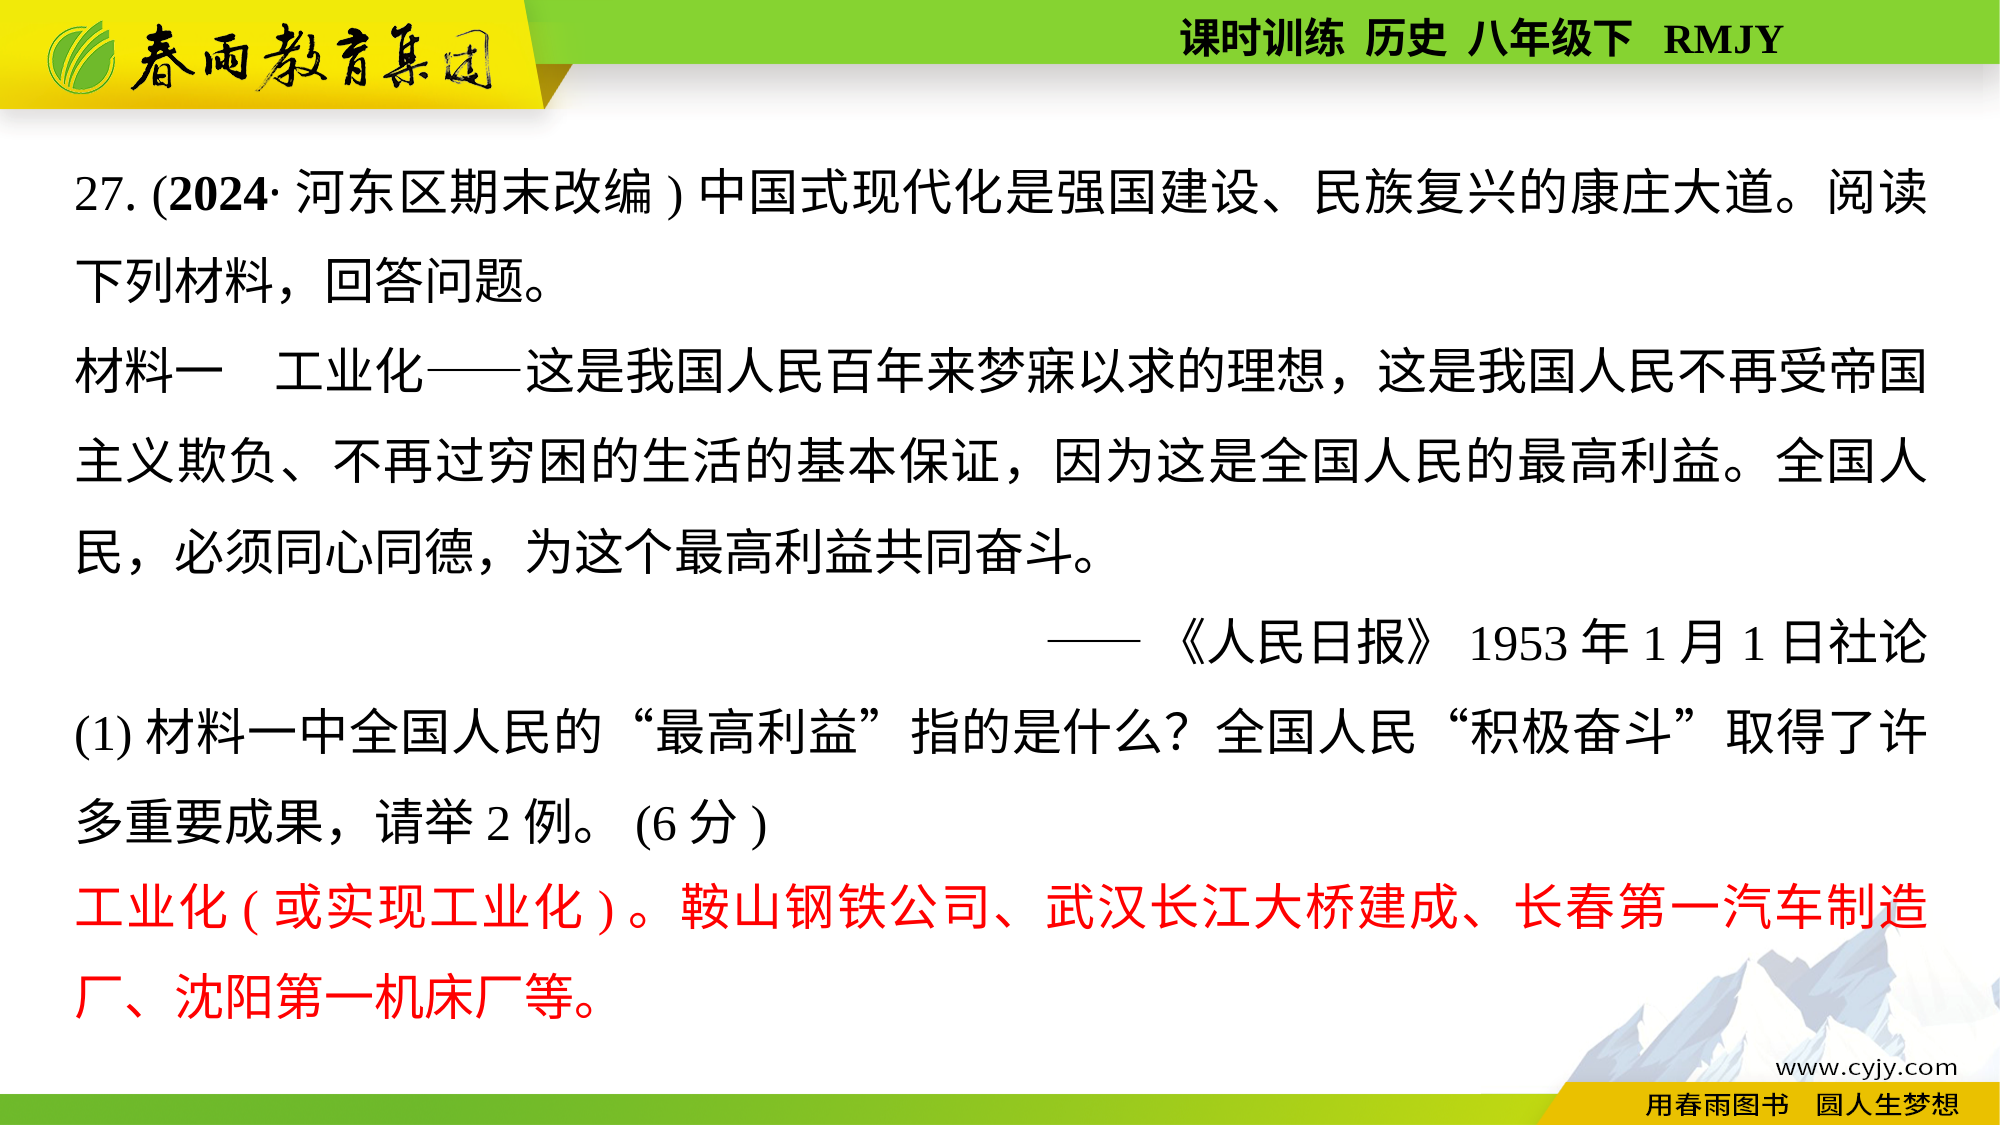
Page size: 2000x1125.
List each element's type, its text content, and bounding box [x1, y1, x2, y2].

list 27. (2024·河东区期末改编)中国式现代化是强国建设、民族复兴的康庄大道。阅读下列材料，回答问题。 材料一 工业化——这是我国人民百年来梦寐以求的理想，这是我国人民不再受帝国主义欺负、不再过穷困的生活的基本保证，因为这是全国人民的最高利益。全国人民，必须同心同德，为这个最高利益共同奋斗。 ——《人民日报》1953年1月1日社论 (1)材料一中全国人民的“最高利益”指的是什么？全国人民“积极奋斗”取得了许多重要成果，请举2例。(6分) [59, 122, 1944, 837]
text_box 工业化(或实现工业化)。鞍山钢铁公司、武汉长江大桥建成、长春第一汽车制造厂、沈阳第一机床厂等。 [59, 837, 1944, 1033]
picture [0, 0, 2000, 1125]
